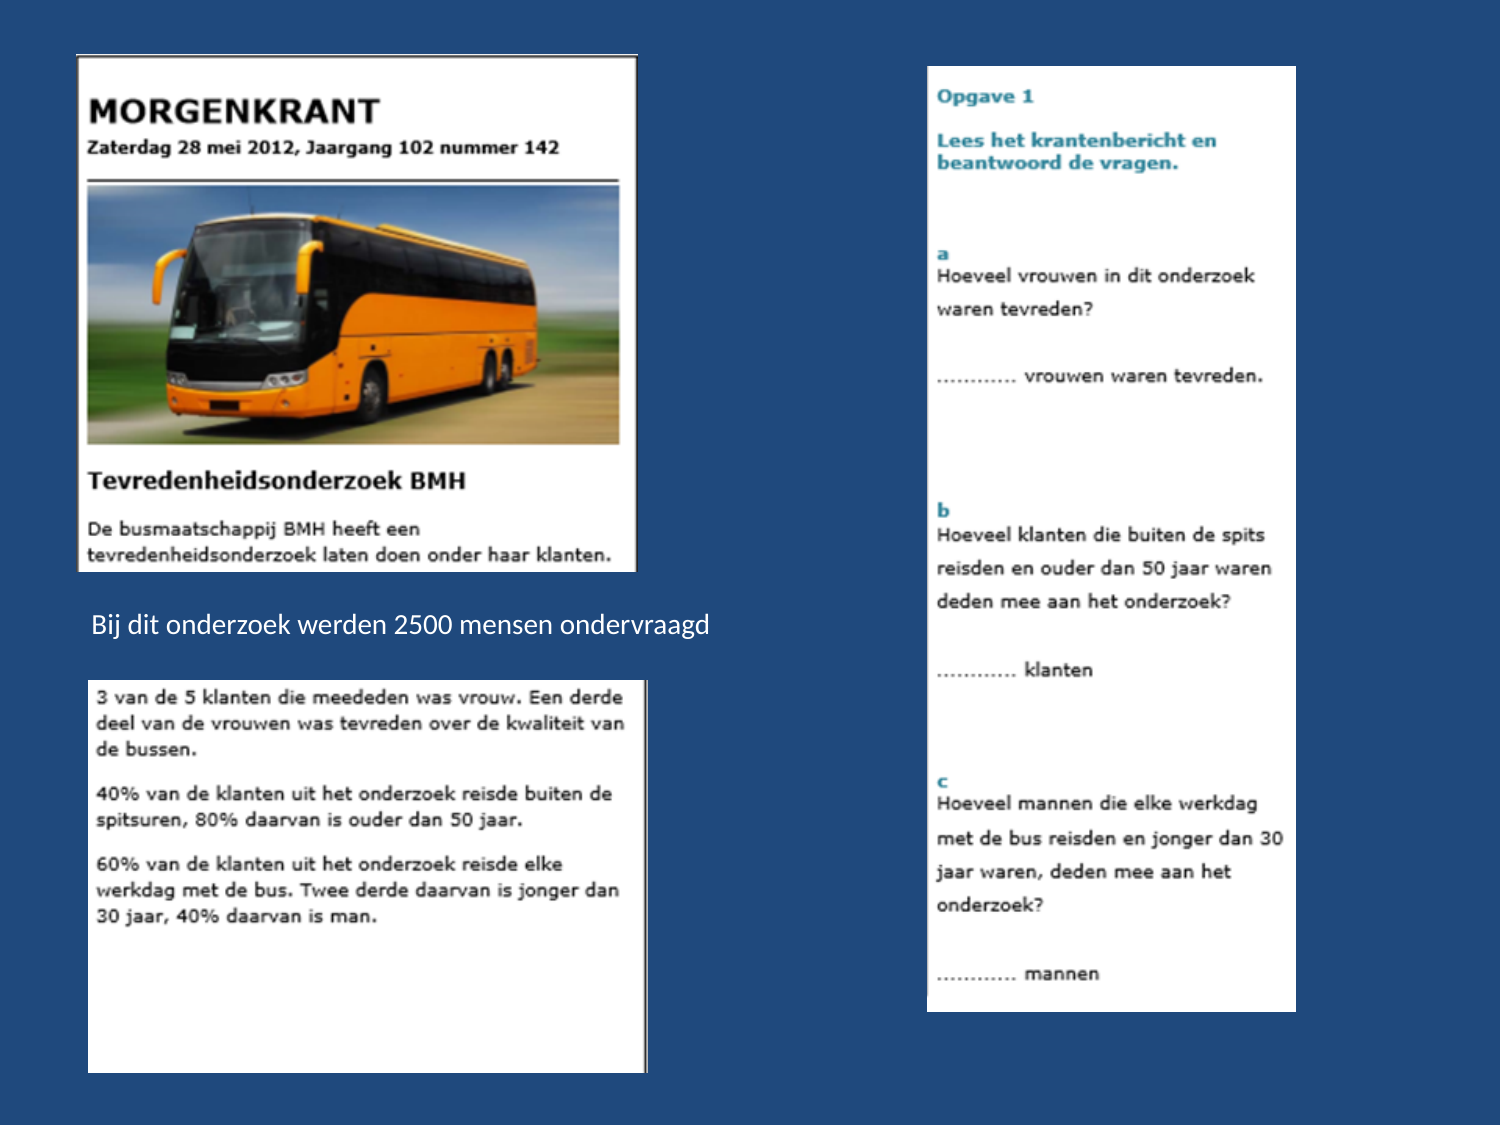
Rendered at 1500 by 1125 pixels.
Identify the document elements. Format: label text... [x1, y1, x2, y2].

text_box Bij dit onderzoek werden 2500 mensen ondervraagd [76, 597, 739, 648]
picture [88, 680, 649, 1074]
picture [76, 54, 638, 572]
picture [926, 66, 1297, 1012]
